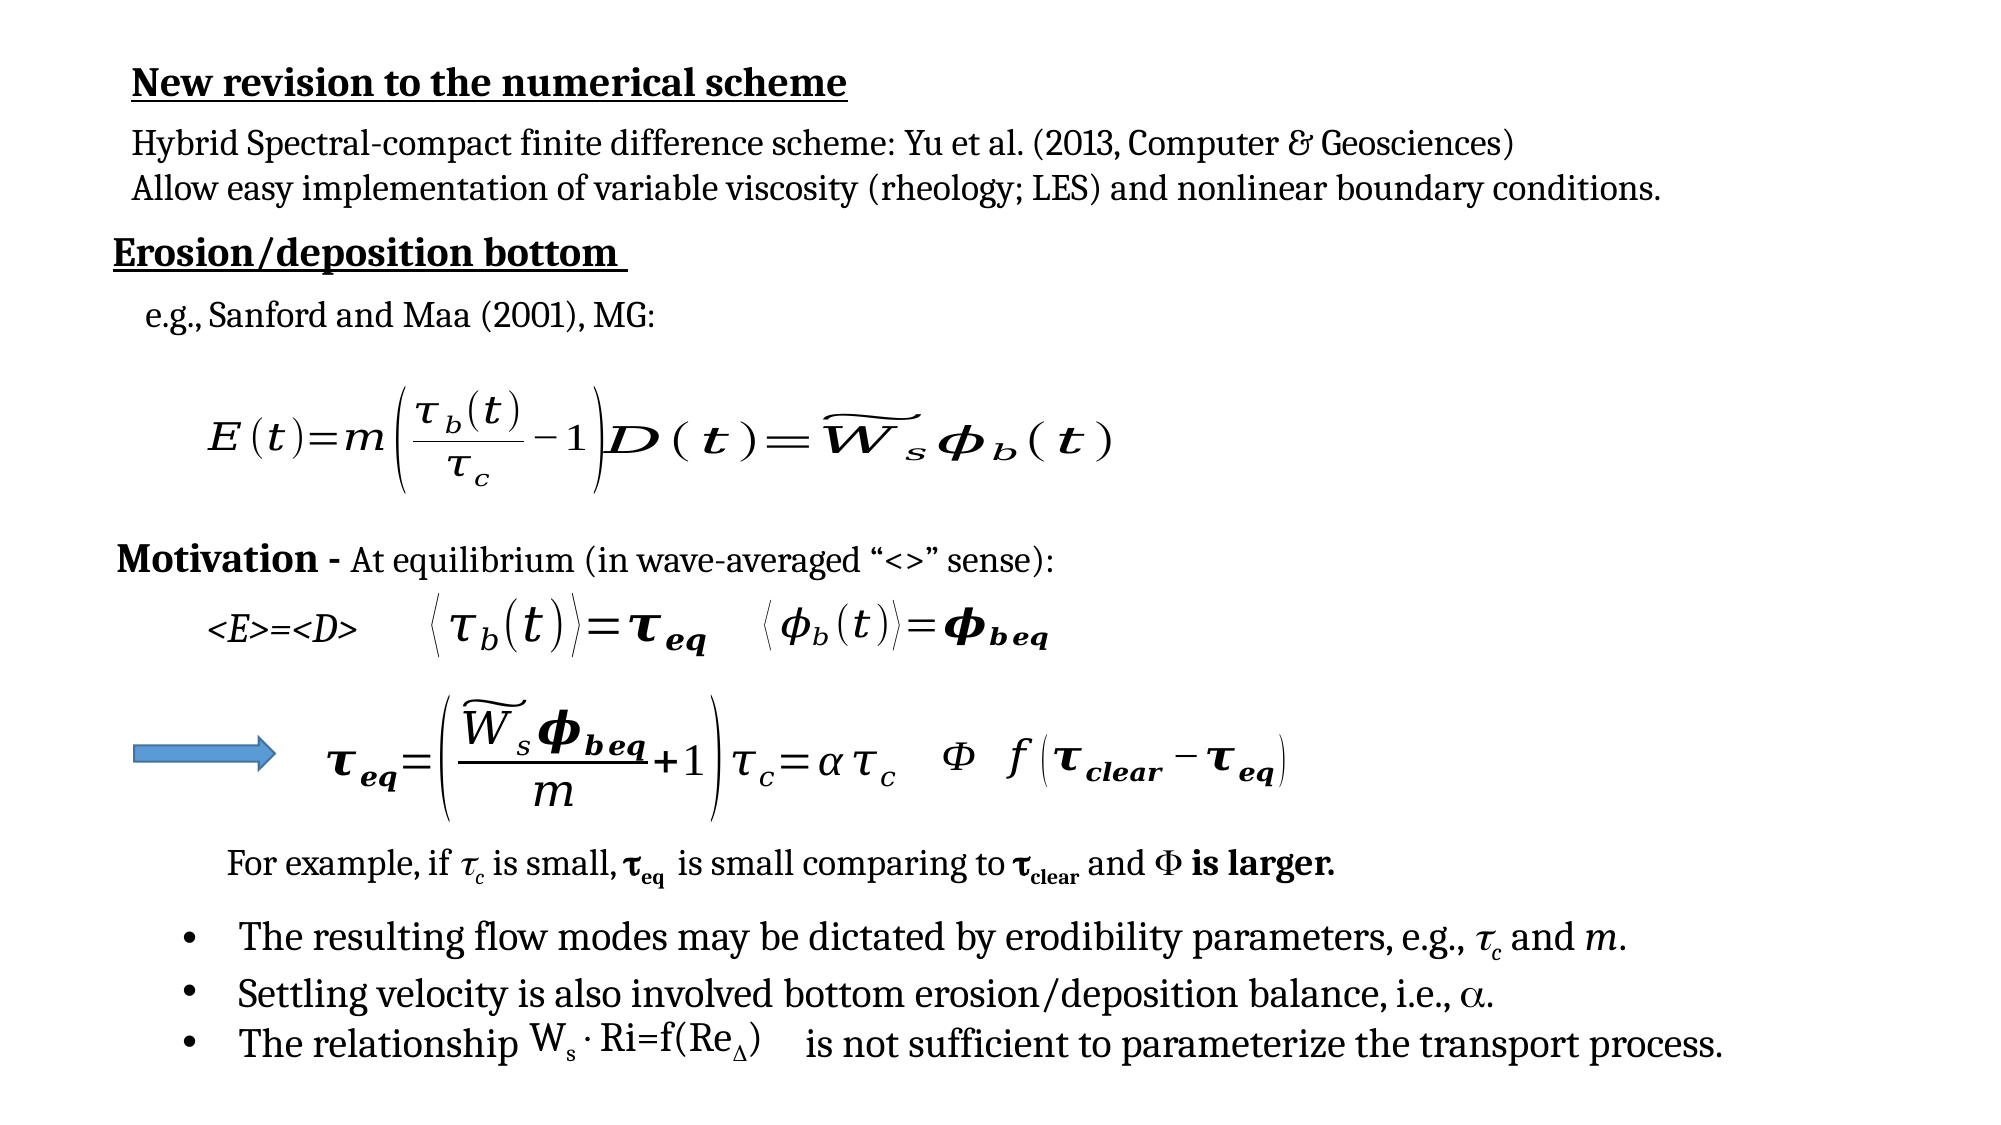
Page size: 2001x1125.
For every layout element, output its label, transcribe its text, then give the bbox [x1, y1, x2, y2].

text_box Motivation - At equilibrium (in wave-averaged “<>” sense): [101, 523, 1071, 639]
text_box The resulting flow modes may be dictated by erodibility parameters, e.g., c and m. Settling velocity is also involved bottom erosion/deposition balance, i.e., . The relationship is not sufficient to parameterize the transport process. [167, 901, 1739, 1073]
text_box New revision to the numerical scheme Hybrid Spectral-compact finite difference scheme: Yu et al. (2013, Computer & Geosciences) Allow easy implementation of variable viscosity (rheology; LES) and nonlinear boundary conditions. [116, 47, 1679, 216]
text_box e.g., Sanford and Maa (2001), MG: [130, 282, 672, 343]
text_box [133, 734, 277, 773]
text_box WsRi=f(Re) [439, 1002, 890, 1074]
text_box <E>=<D> [191, 593, 374, 659]
text_box Erosion/deposition bottom [97, 216, 644, 282]
